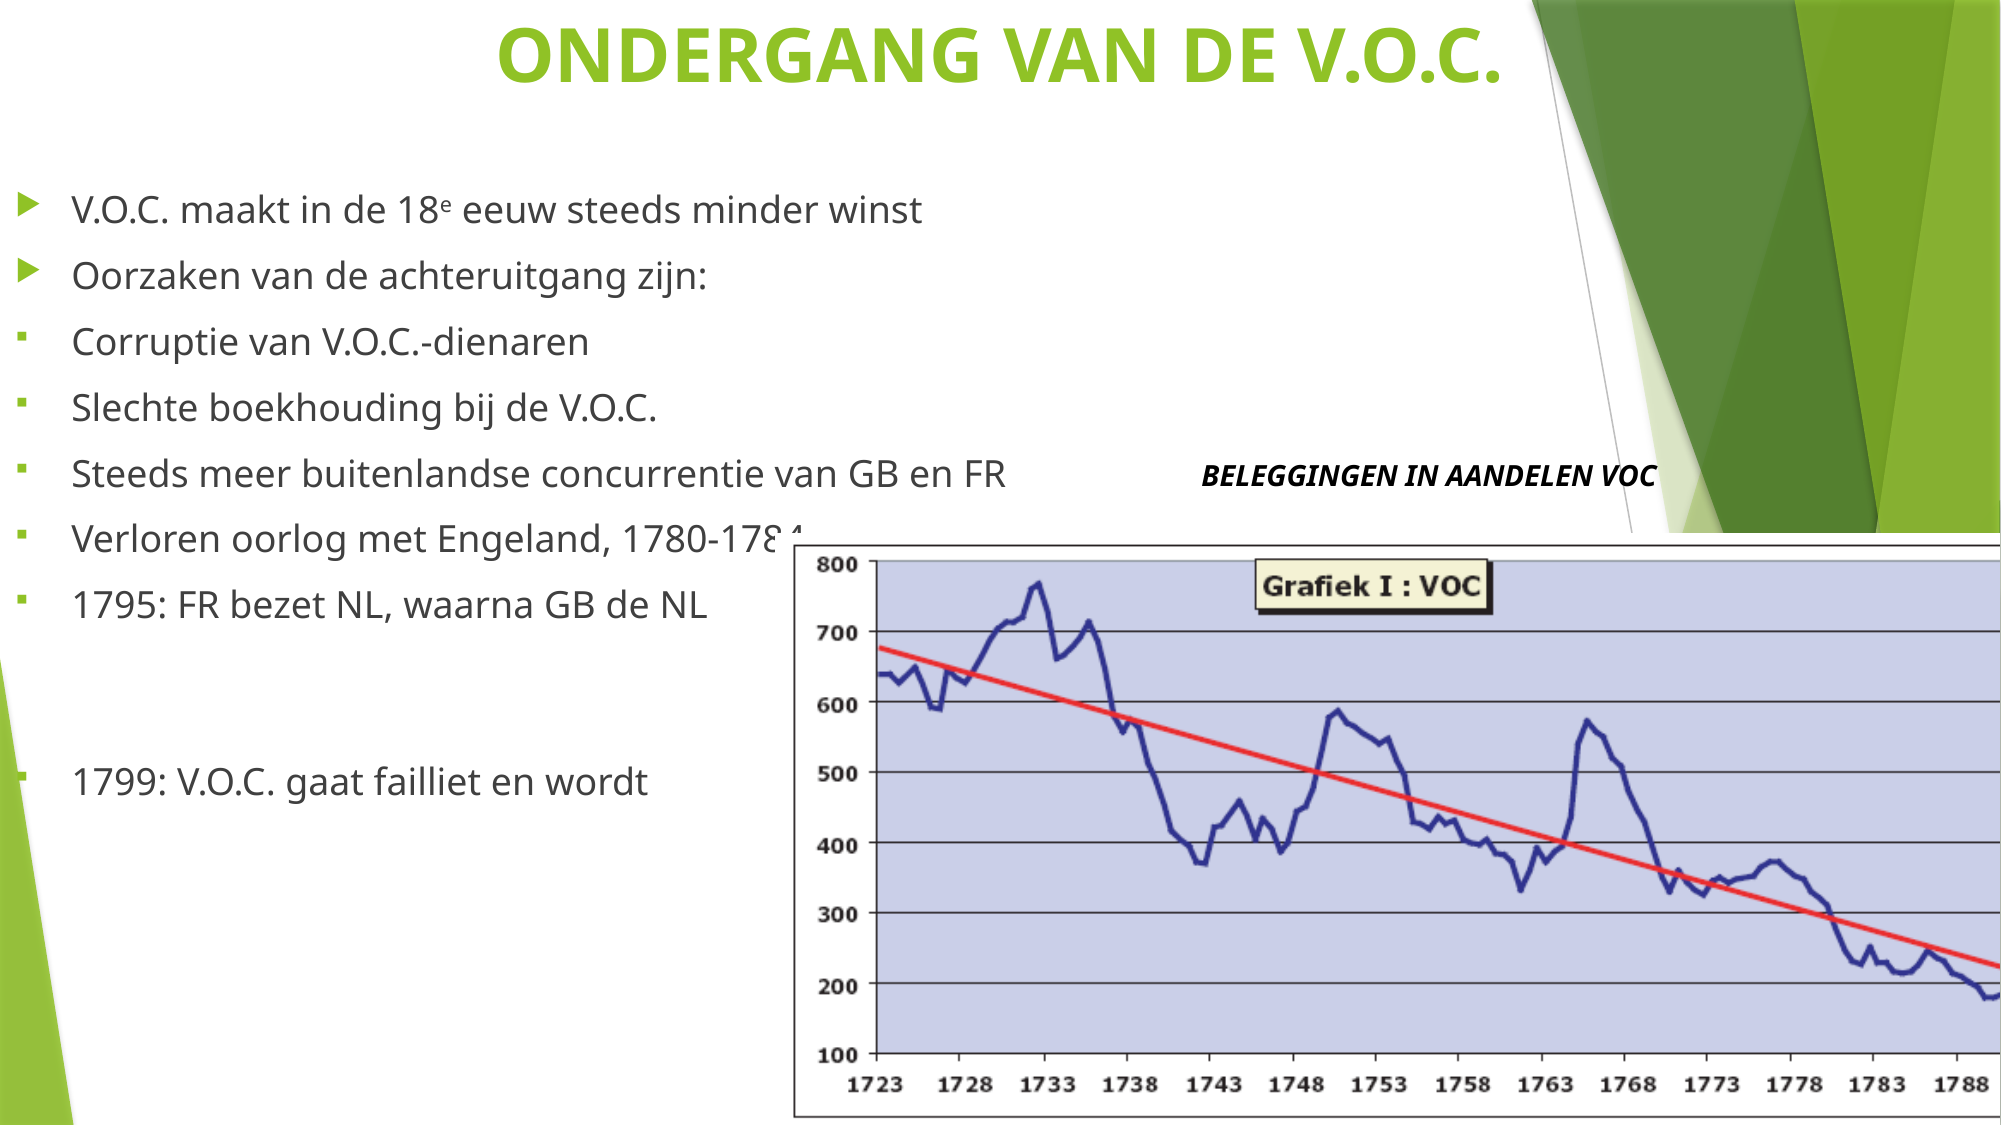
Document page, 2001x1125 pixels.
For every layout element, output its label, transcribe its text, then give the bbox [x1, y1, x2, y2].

picture [775, 533, 2000, 1125]
list V.O.C. maakt in de 18e eeuw steeds minder winst Oorzaken van de achteruitgang zijn: Corruptie van V.O.C.-dienaren Slechte boekhouding bij de V.O.C. Steeds meer buitenlandse concurrentie van GB en FR Verloren oorlog met Engeland, 1780-1784 1795: FR bezet NL, waarna GB de NL havens blokkeert 1799: V.O.C. gaat failliet en wordt opgeheven [0, 178, 1863, 1125]
text_box BELEGGINGEN IN AANDELEN VOC [1186, 449, 1703, 500]
title ONDERGANG VAN DE V.O.C. [137, 0, 1863, 178]
